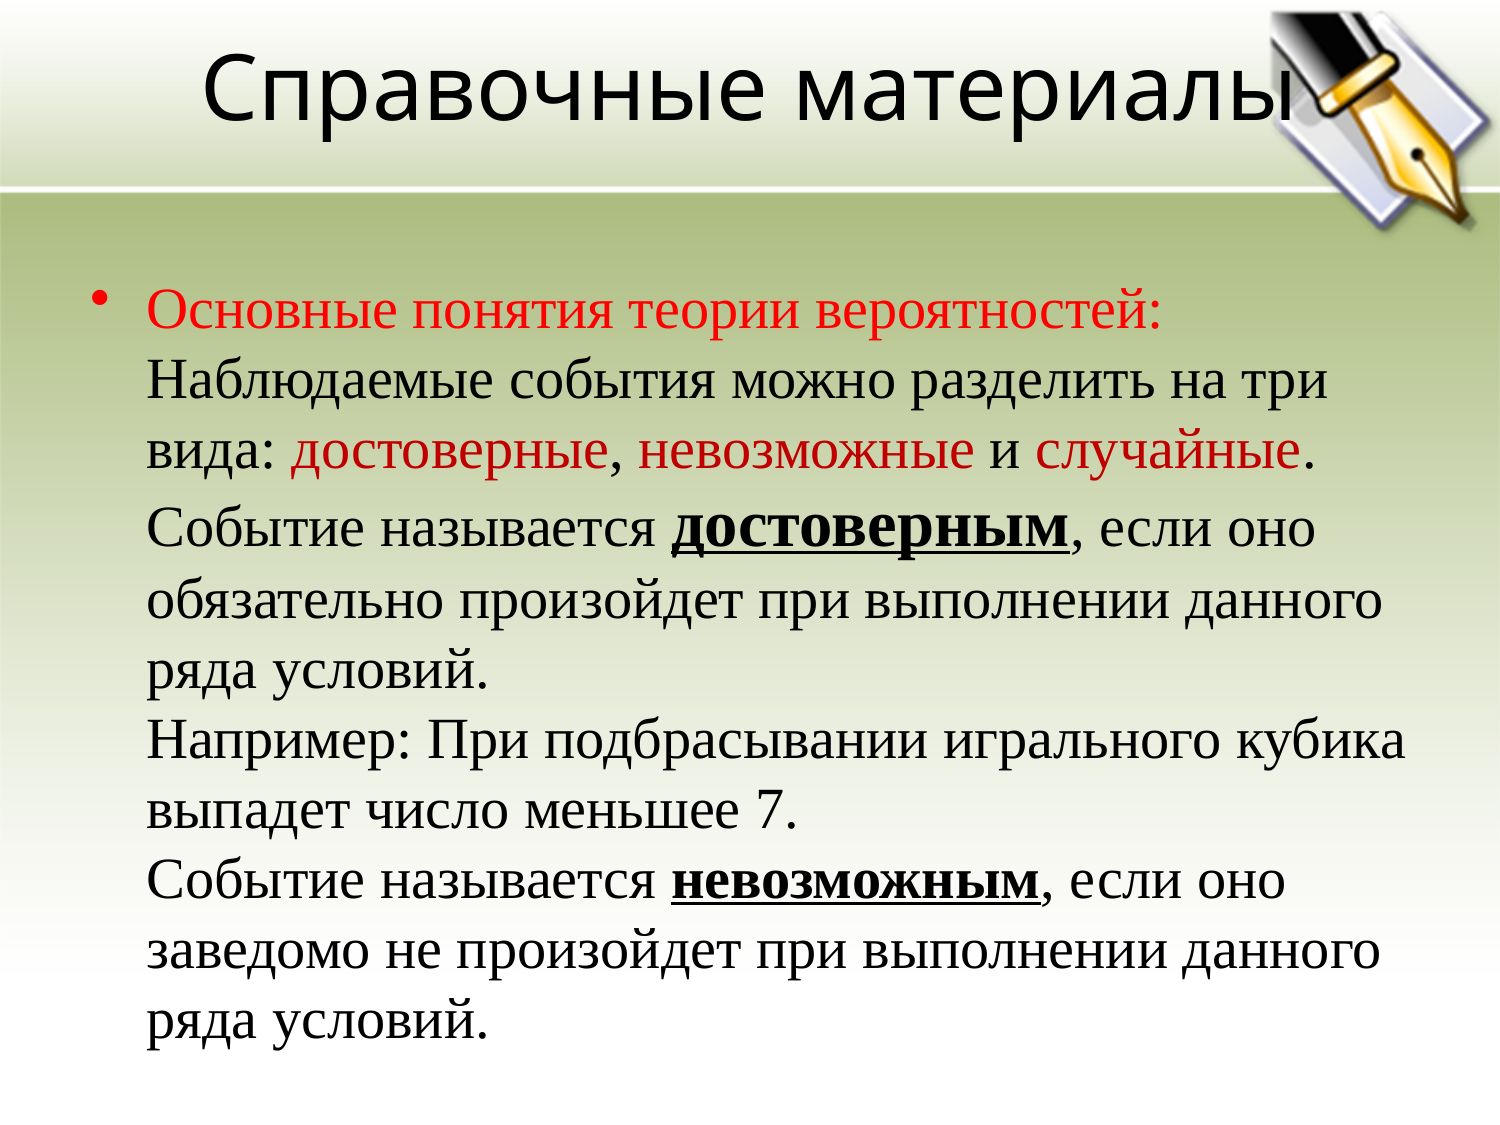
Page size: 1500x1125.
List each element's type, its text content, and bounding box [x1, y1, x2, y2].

list Основные понятия теории вероятностей: Наблюдаемые события можно разделить на три вида: достоверные, невозможные и случайные. Событие называется достоверным, если оно обязательно произойдет при выполнении данного ряда условий. Например: При подбрасывании игрального кубика выпадет число меньшее 7. Событие называется невозможным, если оно заведомо не произойдет при выполнении данного ряда условий. [74, 262, 1426, 1006]
picture [0, 0, 1500, 1125]
title Справочные материалы [74, 44, 1426, 233]
